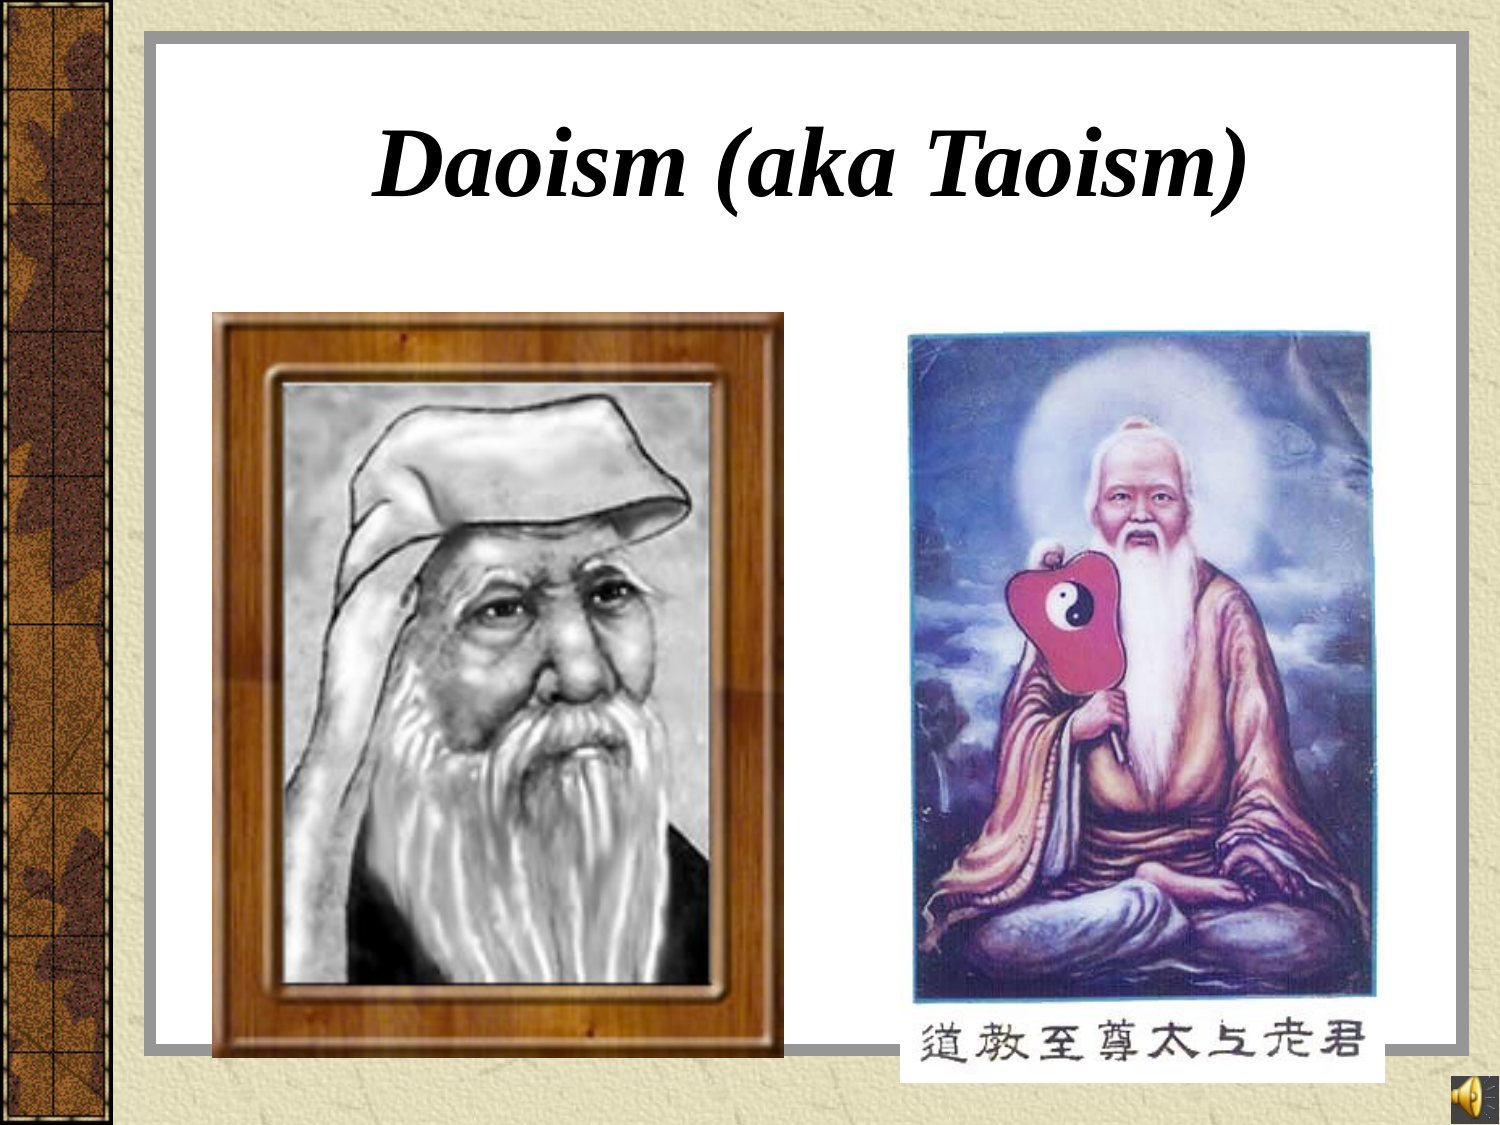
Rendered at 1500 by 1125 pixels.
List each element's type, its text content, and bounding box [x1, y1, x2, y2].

picture [0, 0, 1500, 1125]
title Daoism (aka Taoism) [174, 62, 1450, 250]
